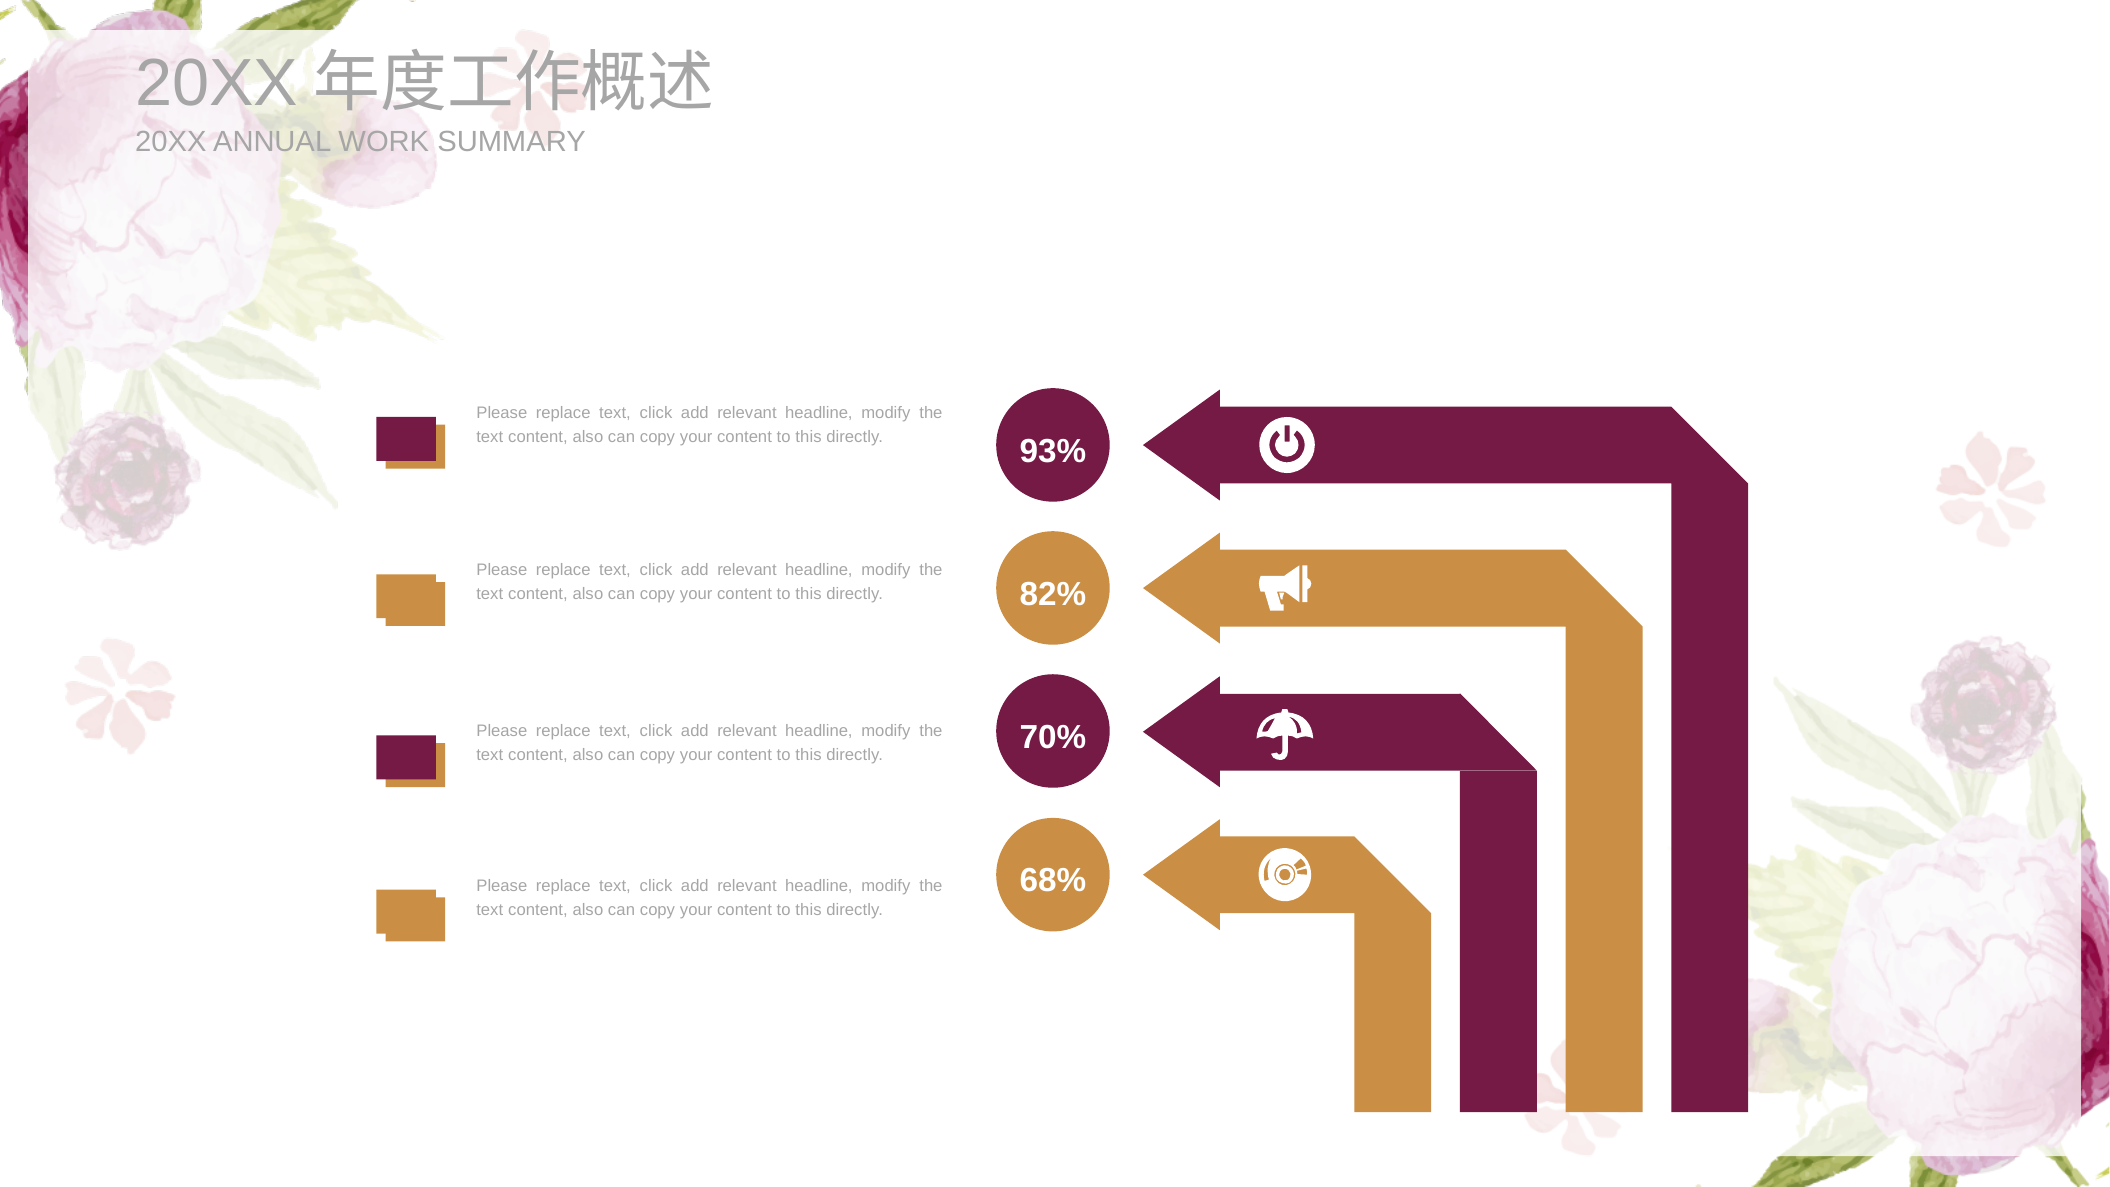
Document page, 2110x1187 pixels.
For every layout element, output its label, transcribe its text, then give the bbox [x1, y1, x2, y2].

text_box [376, 416, 446, 469]
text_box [376, 889, 446, 942]
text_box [376, 735, 446, 788]
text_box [1142, 819, 1432, 1112]
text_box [996, 388, 1110, 502]
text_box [996, 817, 1110, 932]
text_box Please replace text, click add relevant headline, modify the text content, also can copy your content to this directly. [461, 708, 959, 772]
picture [0, 0, 2110, 1187]
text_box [1142, 389, 1749, 1112]
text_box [996, 674, 1110, 788]
text_box Please replace text, click add relevant headline, modify the text content, also can copy your content to this directly. [461, 547, 959, 611]
text_box 20XX ANNUAL WORK SUMMARY [135, 122, 596, 158]
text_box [996, 531, 1110, 645]
text_box 20XX年度工作概述 [135, 38, 783, 119]
text_box Please replace text, click add relevant headline, modify the text content, also can copy your content to this directly. [461, 863, 959, 926]
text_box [376, 574, 446, 626]
text_box Please replace text, click add relevant headline, modify the text content, also can copy your content to this directly. [461, 390, 959, 453]
